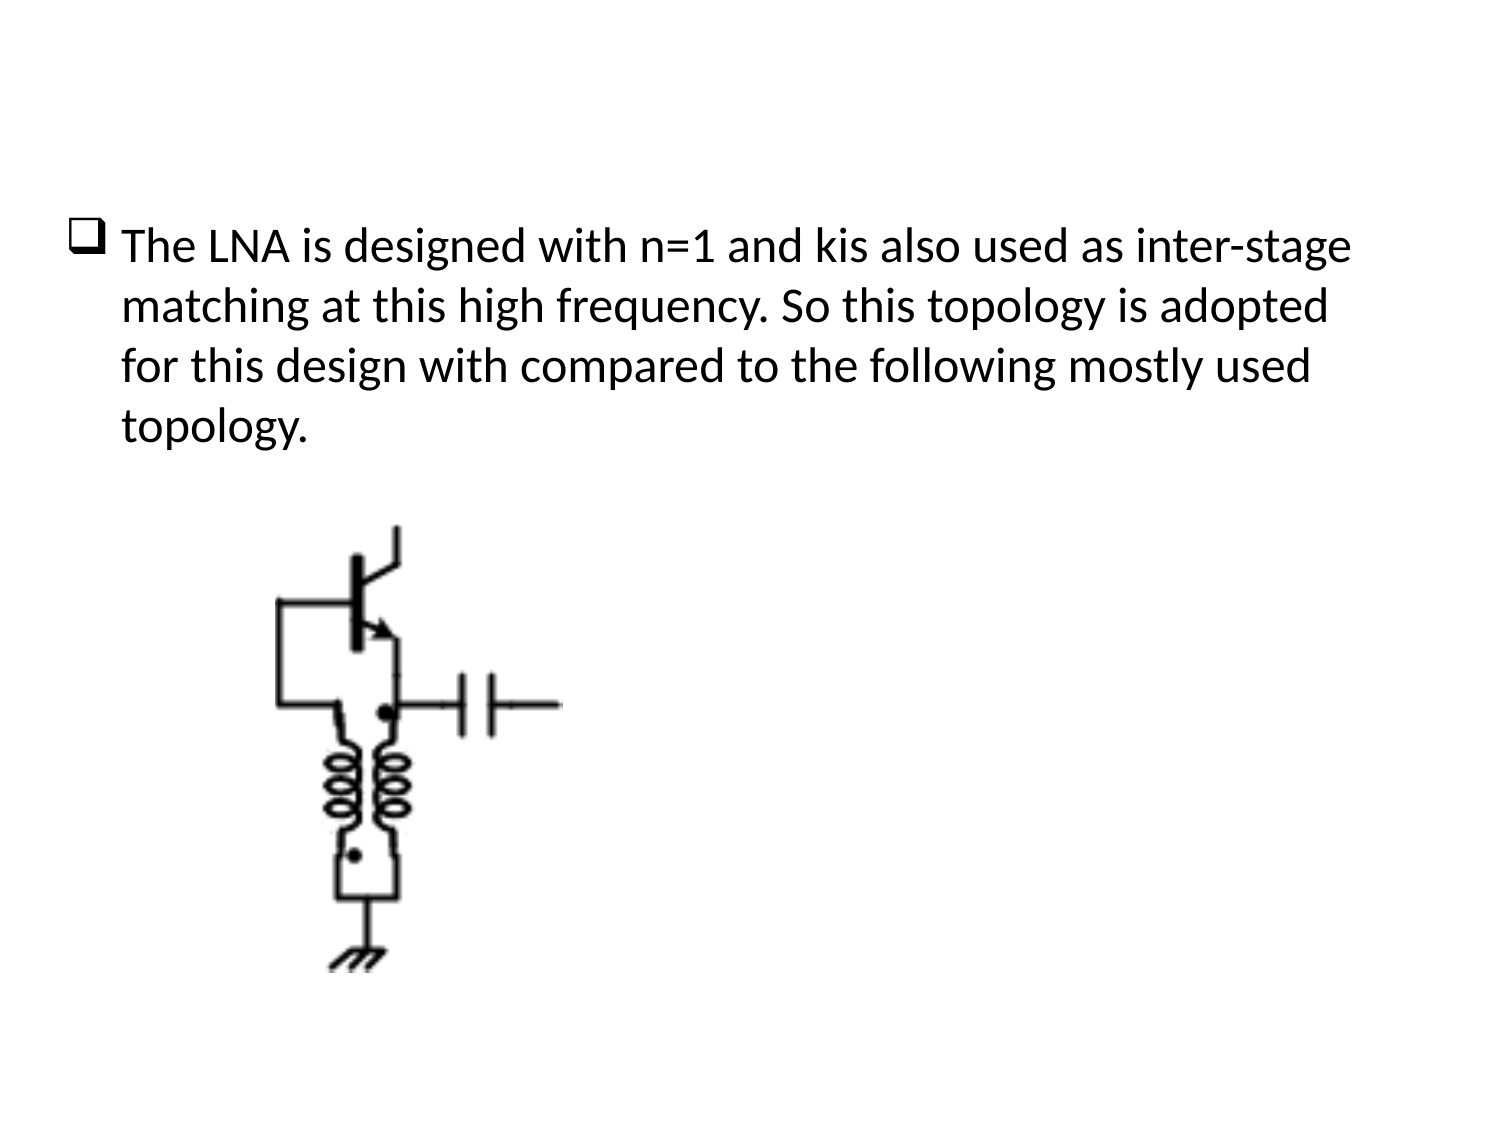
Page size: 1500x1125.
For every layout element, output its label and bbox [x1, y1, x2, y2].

picture [274, 524, 563, 973]
